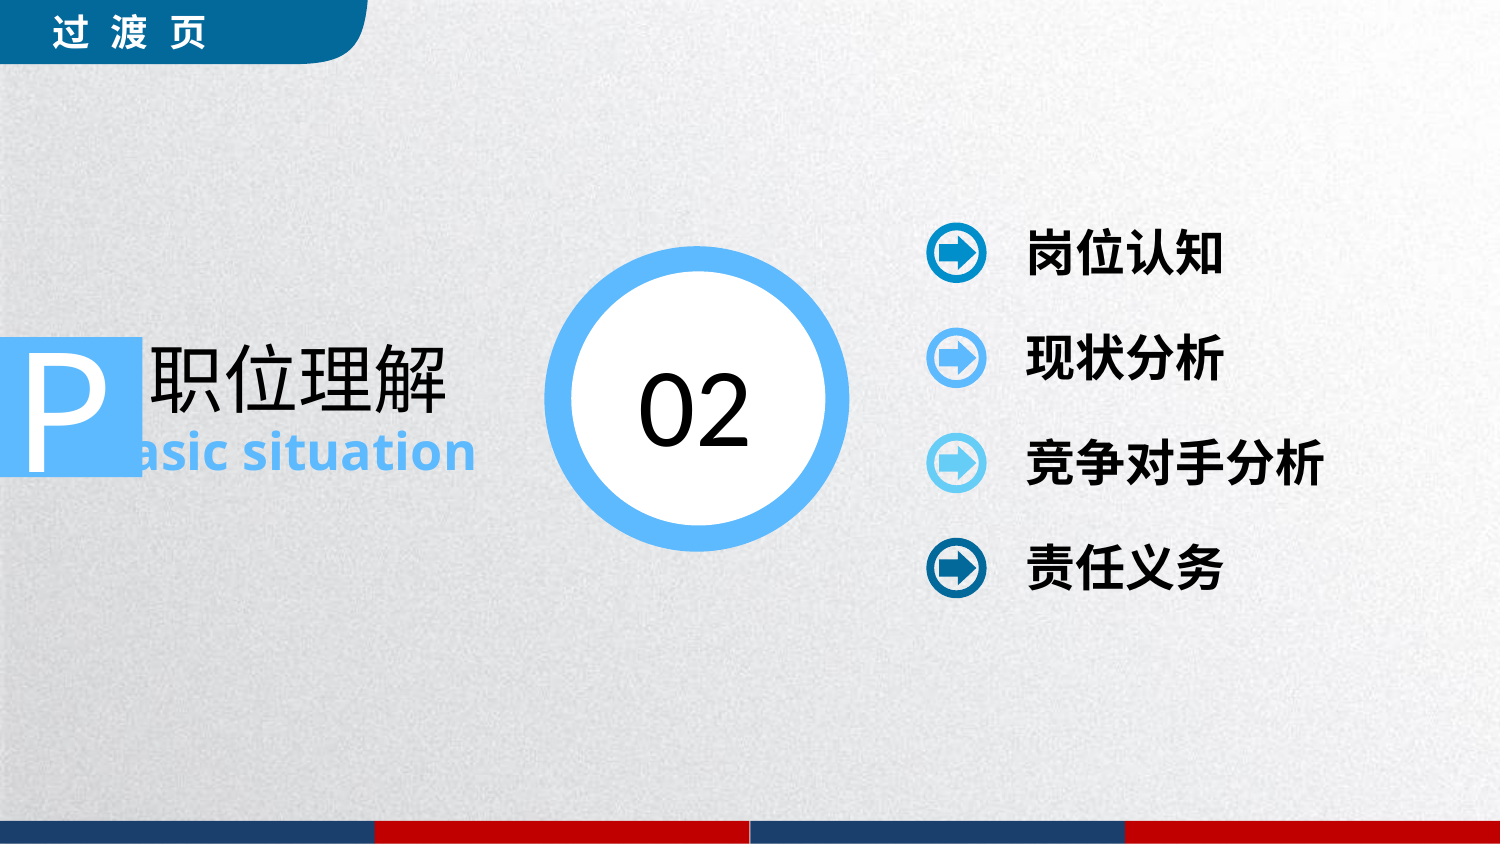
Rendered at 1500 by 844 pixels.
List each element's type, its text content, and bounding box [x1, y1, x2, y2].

text_box 岗位认知 [1010, 214, 1241, 289]
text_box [544, 245, 850, 552]
text_box [926, 222, 987, 283]
text_box [926, 537, 987, 599]
text_box [926, 432, 987, 494]
text_box [926, 327, 987, 389]
text_box 现状分析 [1010, 319, 1241, 394]
text_box 责任义务 [1010, 529, 1241, 605]
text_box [0, 0, 368, 65]
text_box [0, 297, 513, 516]
picture [0, 0, 1500, 820]
text_box 竞争对手分析 [1010, 424, 1341, 499]
